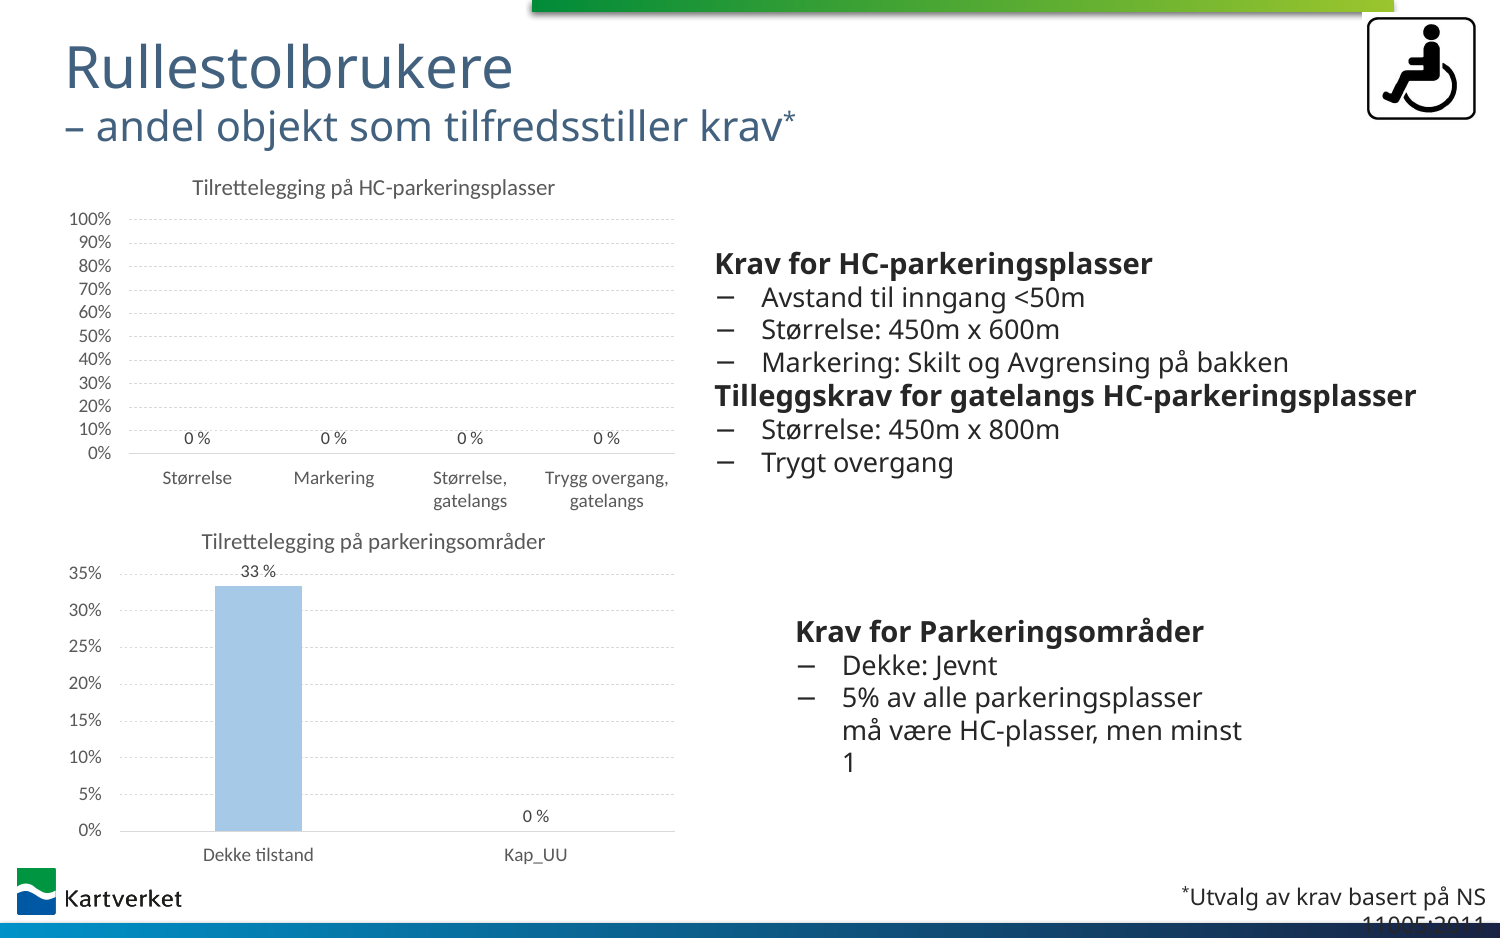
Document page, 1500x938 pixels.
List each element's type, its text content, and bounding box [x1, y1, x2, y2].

picture [62, 166, 686, 519]
text_box Krav for Parkeringsområder Dekke: Jevnt 5% av alle parkeringsplasser må være HC-plasser, men minst 1 [780, 605, 1261, 786]
picture [1362, 12, 1481, 126]
text_box Krav for HC-parkeringsplasser Avstand til inngang <50m Størrelse: 450m x 600m Markering: Skilt og Avgrensing på bakken Tilleggskrav for gatelangs HC-parkeringsplasser Størrelse: 450m x 800m Trygt overgang [699, 237, 1433, 485]
text_box Rullestolbrukere – andel objekt som tilfredsstiller krav* [49, 25, 1431, 158]
picture [62, 520, 686, 874]
text_box *Utvalg av krav basert på NS 11005:2011 [1068, 873, 1500, 938]
